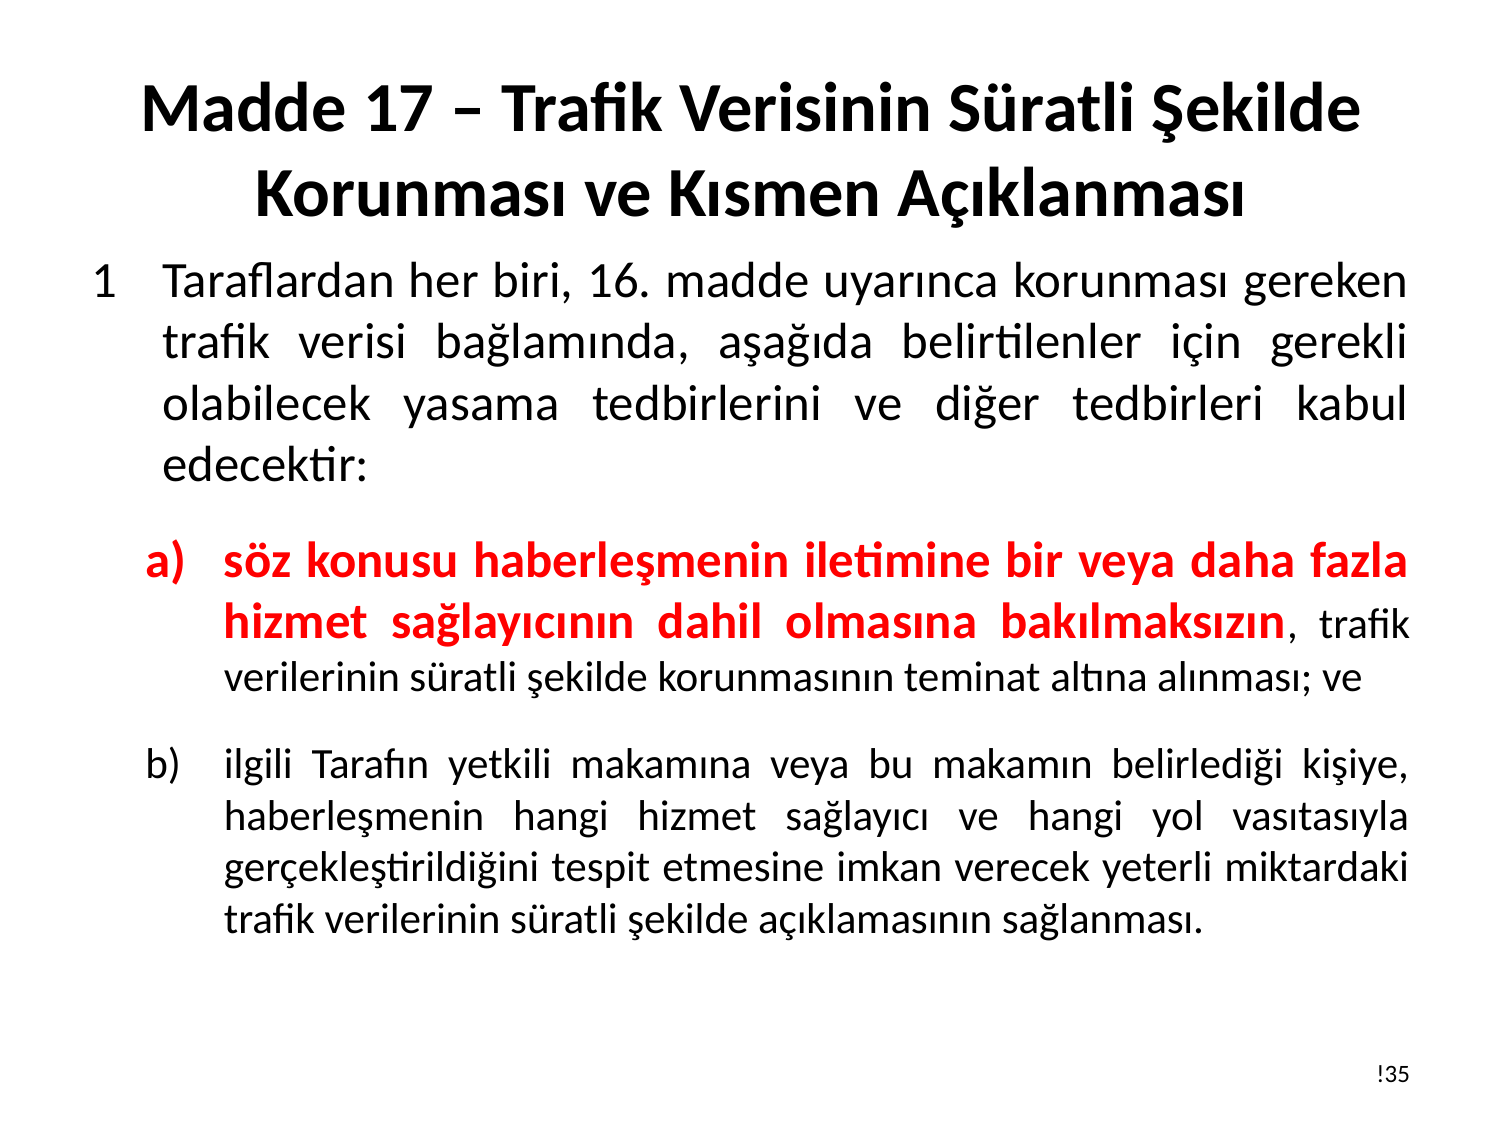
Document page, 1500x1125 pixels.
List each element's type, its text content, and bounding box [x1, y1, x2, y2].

title Madde 17 – Trafik Verisinin Süratli Şekilde Korunması ve Kısmen Açıklanması [76, 51, 1428, 240]
list Taraflardan her biri, 16. madde uyarınca korunması gereken trafik verisi bağlamında, aşağıda belirtilenler için gerekli olabilecek yasama tedbirlerini ve diğer tedbirleri kabul edecektir: söz konusu haberleşmenin iletimine bir veya daha fazla hizmet sağlayıcının dahil olmasına bakılmaksızın, trafik verilerinin süratli şekilde korunmasının teminat altına alınması; ve ilgili Tarafın yetkili makamına veya bu makamın belirlediği kişiye, haberleşmenin hangi hizmet sağlayıcı ve hangi yol vasıtasıyla gerçekleştirildiğini tespit etmesine imkan verecek yeterli miktardaki trafik verilerinin süratli şekilde açıklamasının sağlanması. [76, 239, 1426, 1053]
slide_number !35 [1074, 1042, 1425, 1103]
